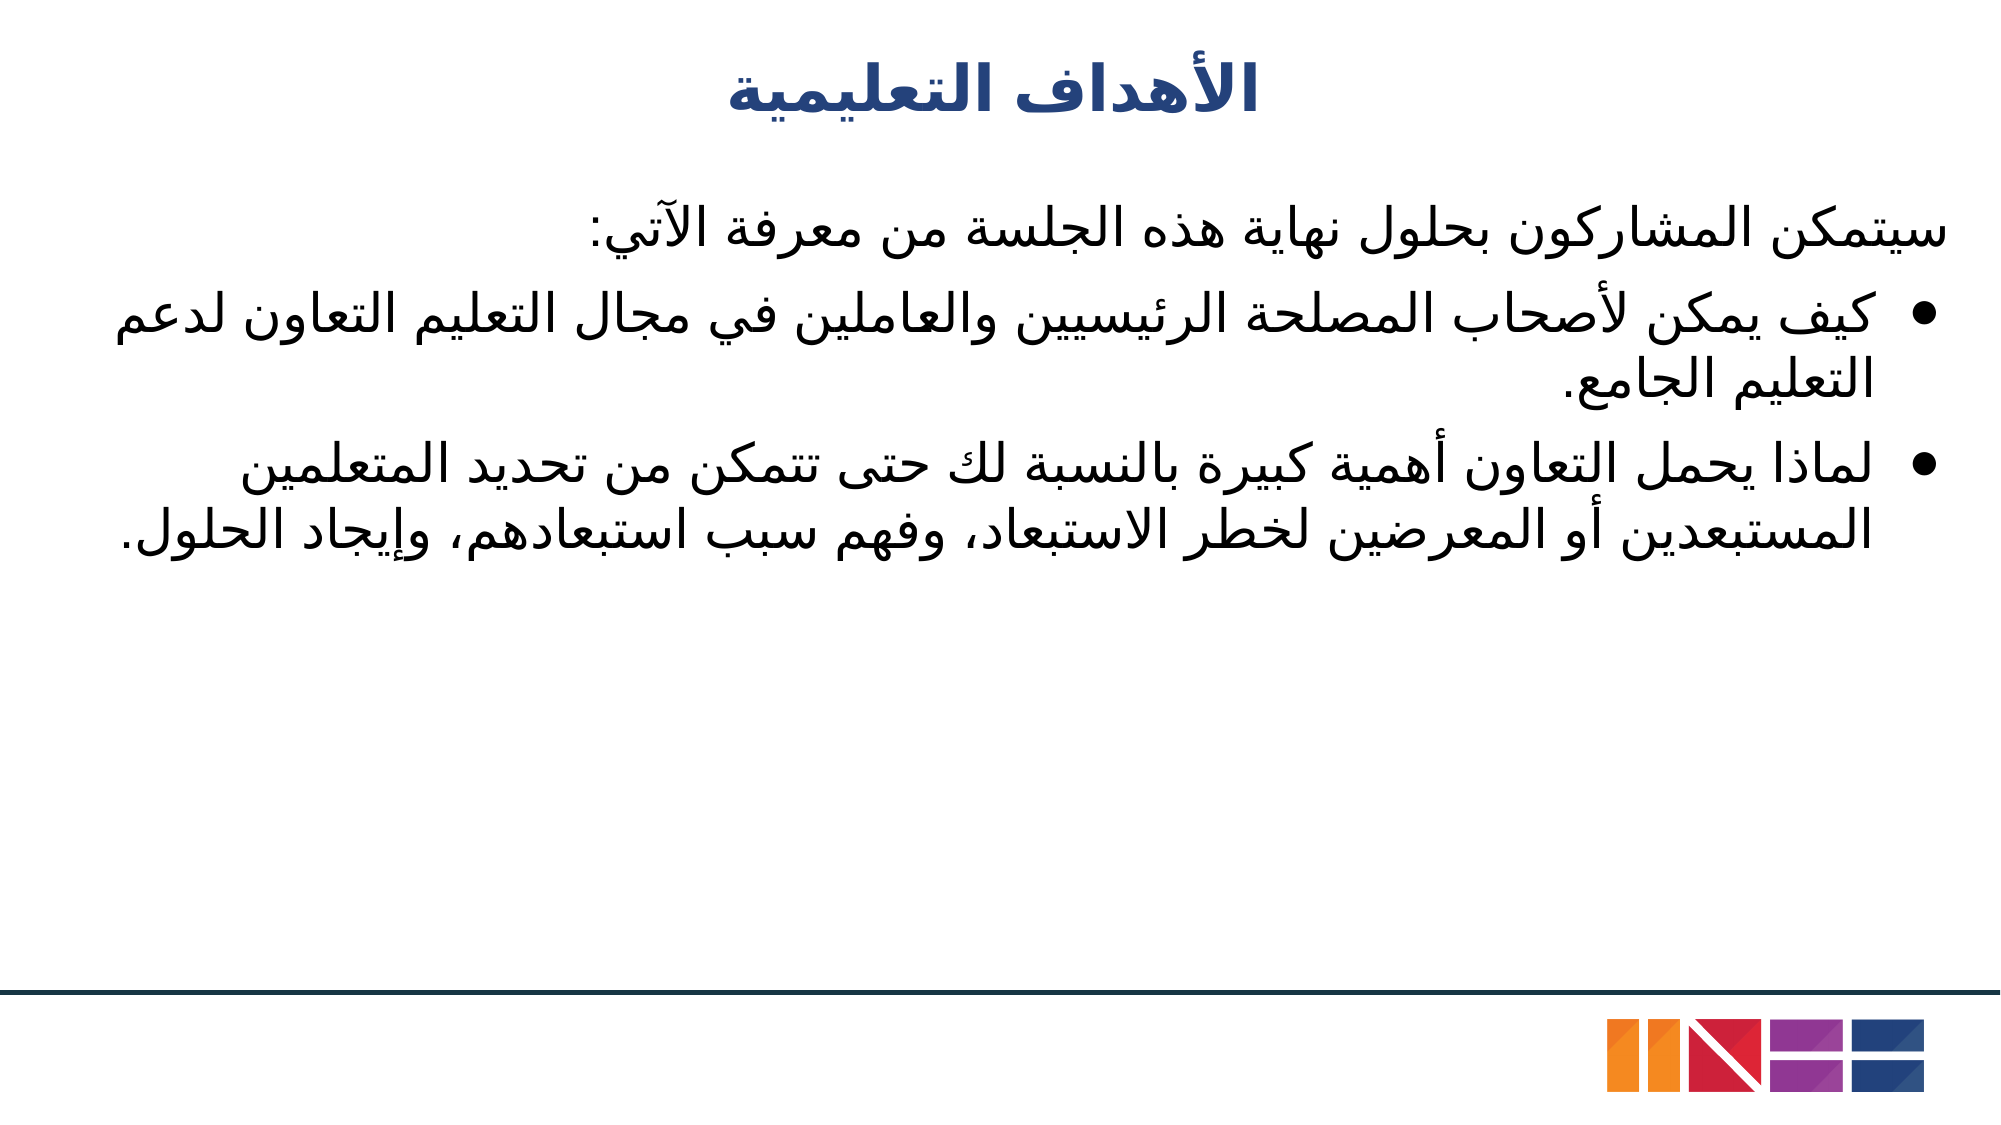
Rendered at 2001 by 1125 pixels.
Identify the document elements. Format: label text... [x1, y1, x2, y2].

list سيتمكن المشاركون بحلول نهاية هذه الجلسة من معرفة الآتي: كيف يمكن لأصحاب المصلحة الرئيسيين والعاملين في مجال التعليم التعاون لدعم التعليم الجامع. لماذا يحمل التعاون أهمية كبيرة بالنسبة لك حتى تتمكن من تحديد المتعلمين المستبعدين أو المعرضين لخطر الاستبعاد، وفهم سبب استبعادهم، وإيجاد الحلول. [31, 172, 1971, 935]
picture [1607, 1019, 1924, 1092]
title الأهداف التعليمية [31, 28, 1957, 145]
